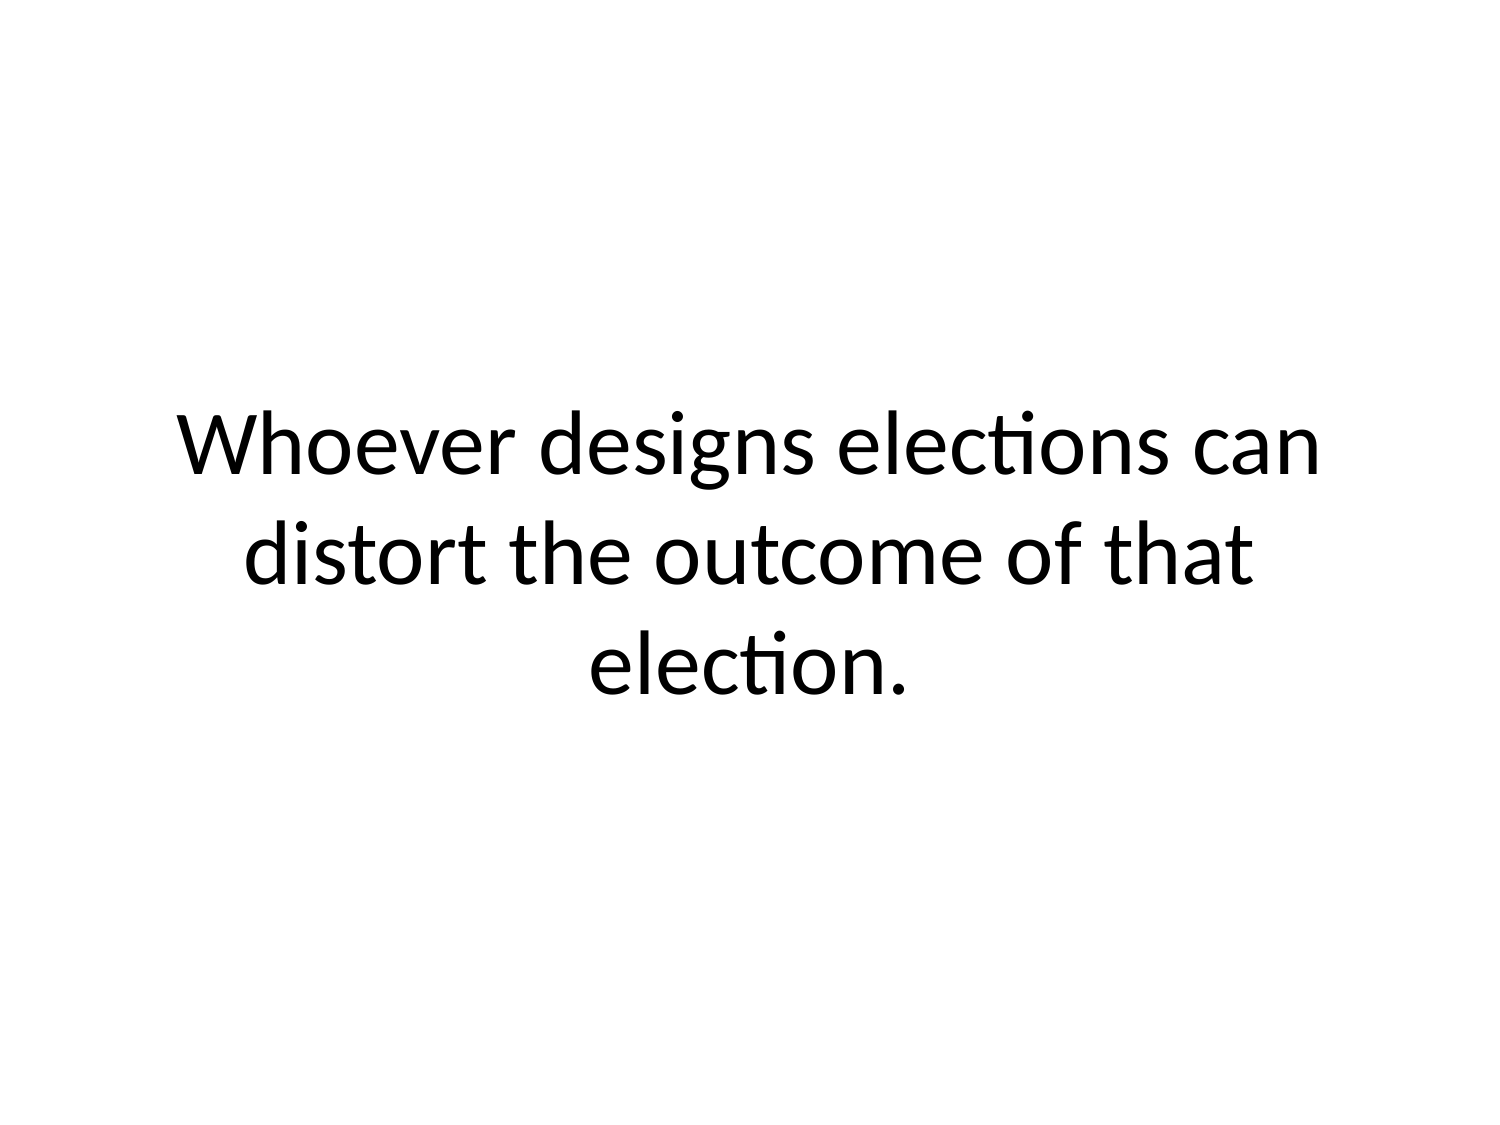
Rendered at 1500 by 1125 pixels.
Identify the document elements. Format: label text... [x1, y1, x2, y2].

title Whoever designs elections can distort the outcome of that election. [74, 44, 1426, 1051]
